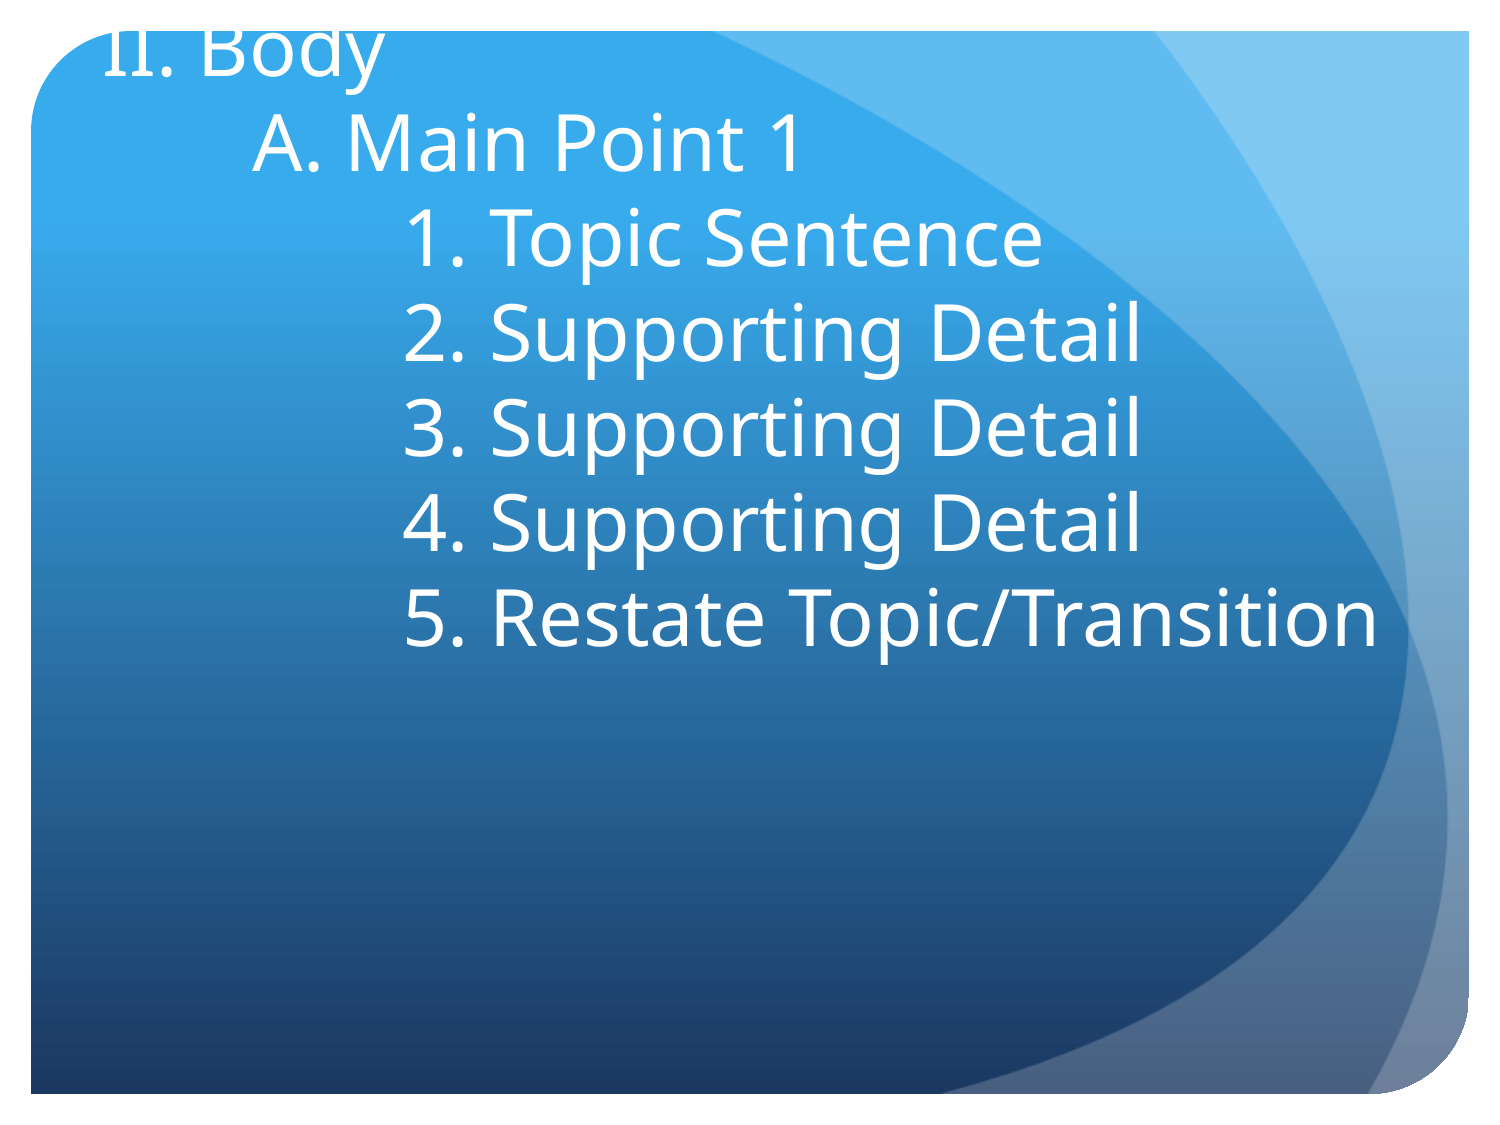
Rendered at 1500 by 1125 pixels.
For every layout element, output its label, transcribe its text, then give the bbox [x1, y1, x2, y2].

picture [24, 30, 1473, 1094]
title II. Body A. Main Point 1 1. Topic Sentence 2. Supporting Detail 3. Supporting Detail 4. Supporting Detail 5. Restate Topic/Transition [87, 62, 1413, 1050]
